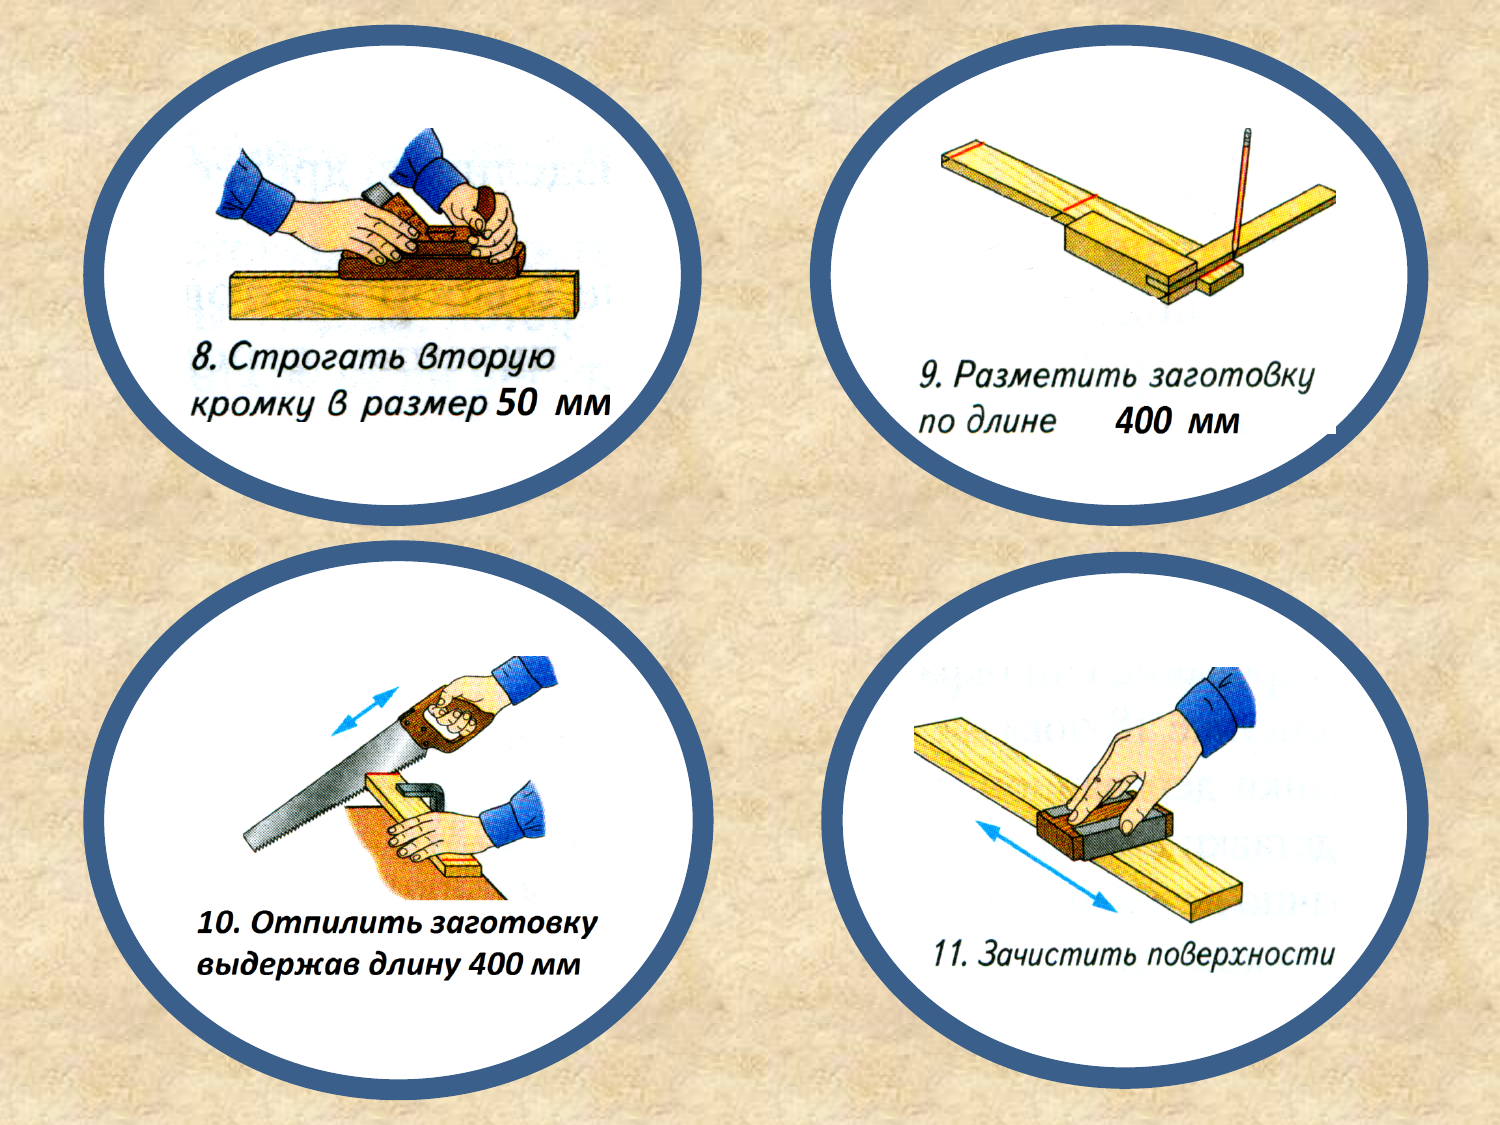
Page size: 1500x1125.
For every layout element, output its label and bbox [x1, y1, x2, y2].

text_box [91, 548, 706, 1092]
text_box [818, 32, 1421, 518]
text_box [91, 32, 694, 518]
picture [0, 0, 1500, 1125]
text_box [829, 560, 1421, 1081]
